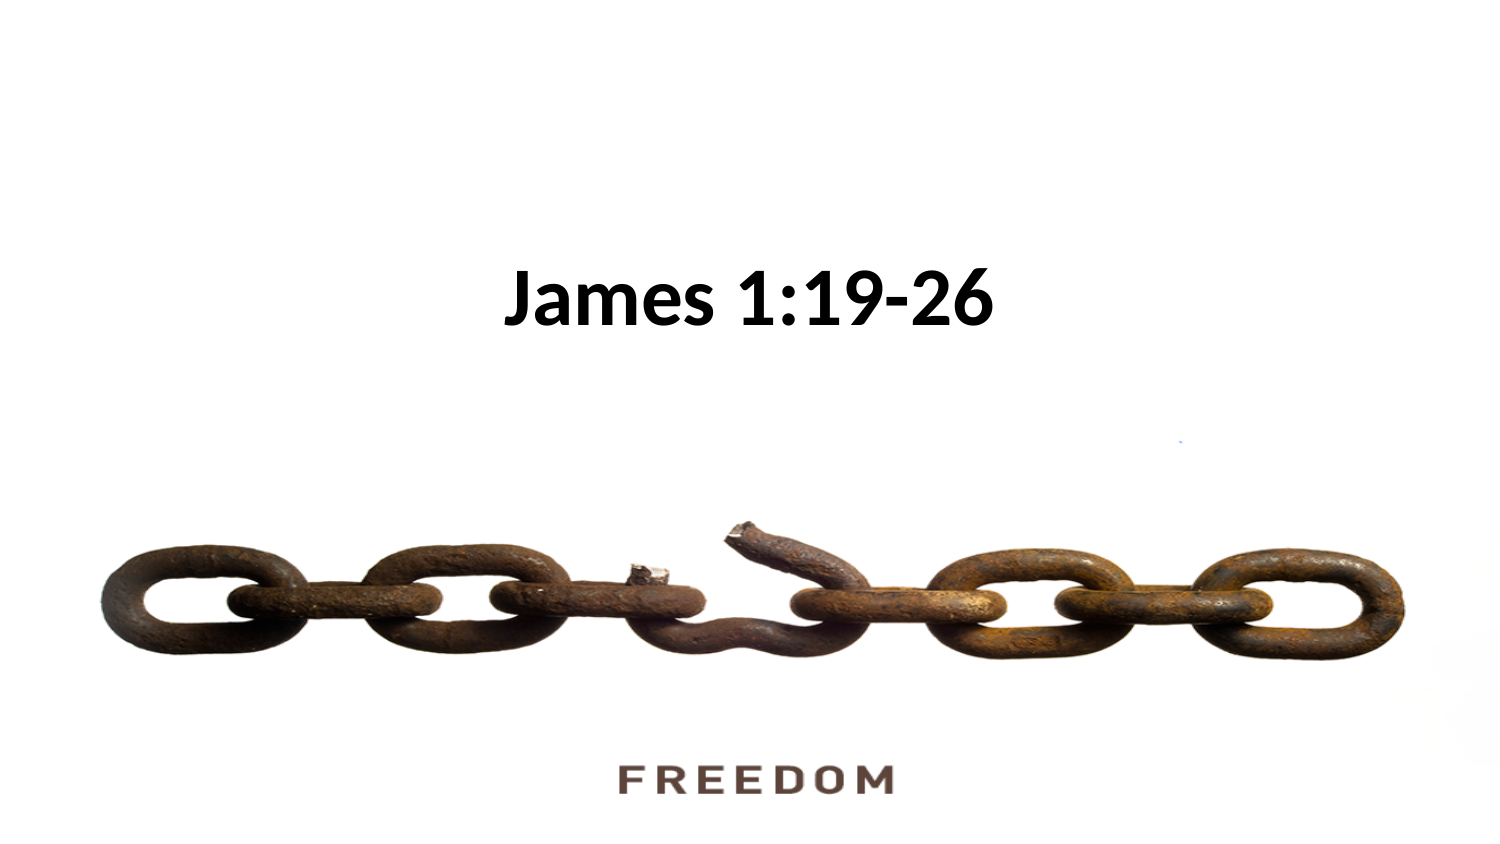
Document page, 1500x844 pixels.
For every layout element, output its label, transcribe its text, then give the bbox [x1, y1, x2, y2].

picture [0, 436, 1500, 844]
text_box James 1:19-26 [64, 234, 1436, 350]
